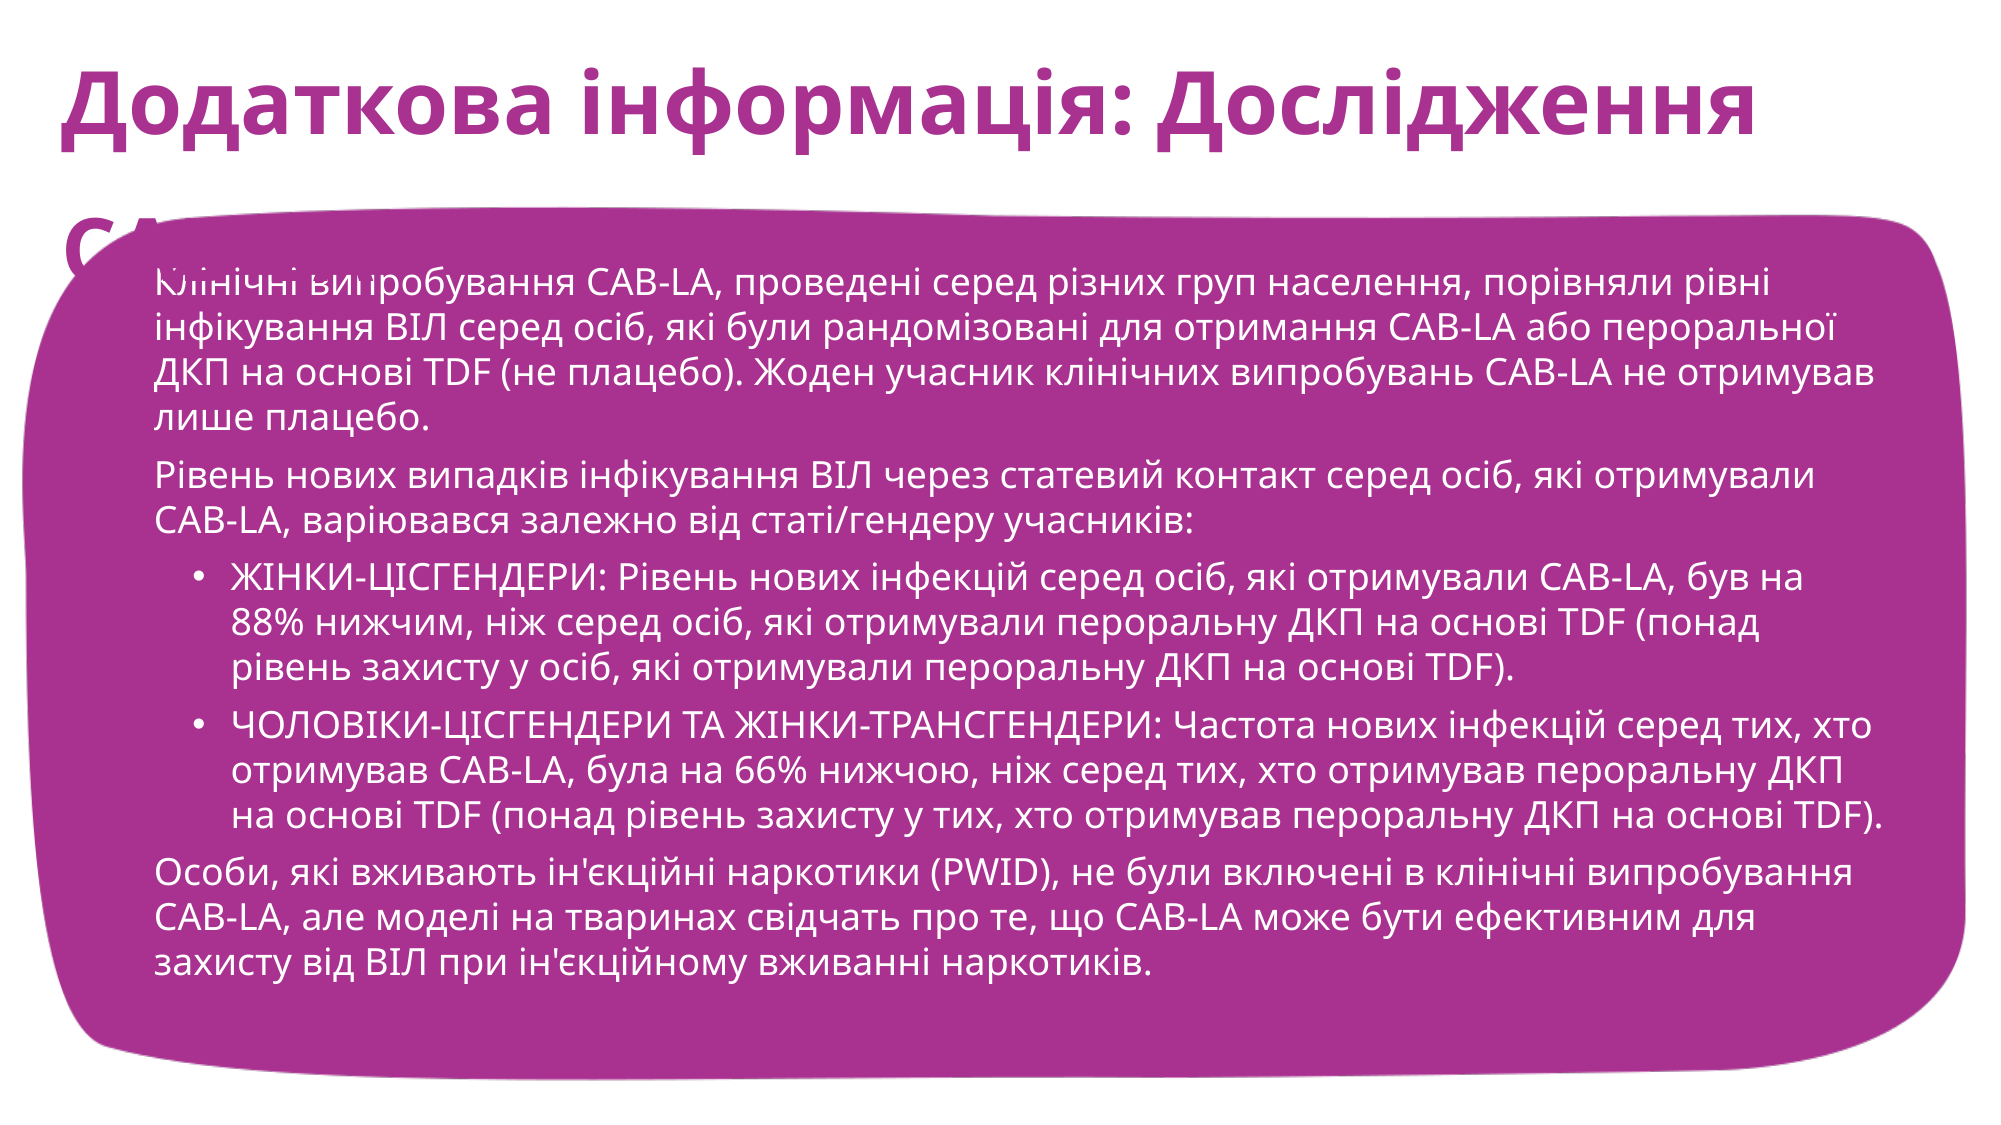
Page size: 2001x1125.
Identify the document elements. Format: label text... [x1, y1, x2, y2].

text_box Клінічні випробування CAB-LA, проведені серед різних груп населення, порівняли рівні інфікування ВІЛ серед осіб, які були рандомізовані для отримання CAB-LA або пероральної ДКП на основі TDF (не плацебо). Жоден учасник клінічних випробувань CAB-LA не отримував лише плацебо. Рівень нових випадків інфікування ВІЛ через статевий контакт серед осіб, які отримували CAB-LA, варіювався залежно від статі/гендеру учасників: ЖІНКИ-ЦІСГЕНДЕРИ: Рівень нових інфекцій серед осіб, які отримували CAB-LA, був на 88% нижчим, ніж серед осіб, які отримували пероральну ДКП на основі TDF (понад рівень захисту у осіб, які отримували пероральну ДКП на основі TDF). ЧОЛОВІКИ-ЦІСГЕНДЕРИ ТА ЖІНКИ-ТРАНСГЕНДЕРИ: Частота нових інфекцій серед тих, хто отримував CAB-LA, була на 66% нижчою, ніж серед тих, хто отримував пероральну ДКП на основі TDF (понад рівень захисту у тих, хто отримував пероральну ДКП на основі TDF). Особи, які вживають ін'єкційні наркотики (PWID), не були включені в клінічні випробування CAB-LA, але моделі на тваринах свідчать про те, що CAB-LA може бути ефективним для захисту від ВІЛ при ін'єкційному вживанні наркотиків. [153, 258, 1888, 984]
text_box Додаткова інформація: Дослідження CAB-LA [61, 4, 1829, 299]
text_box [0, 196, 1980, 1097]
